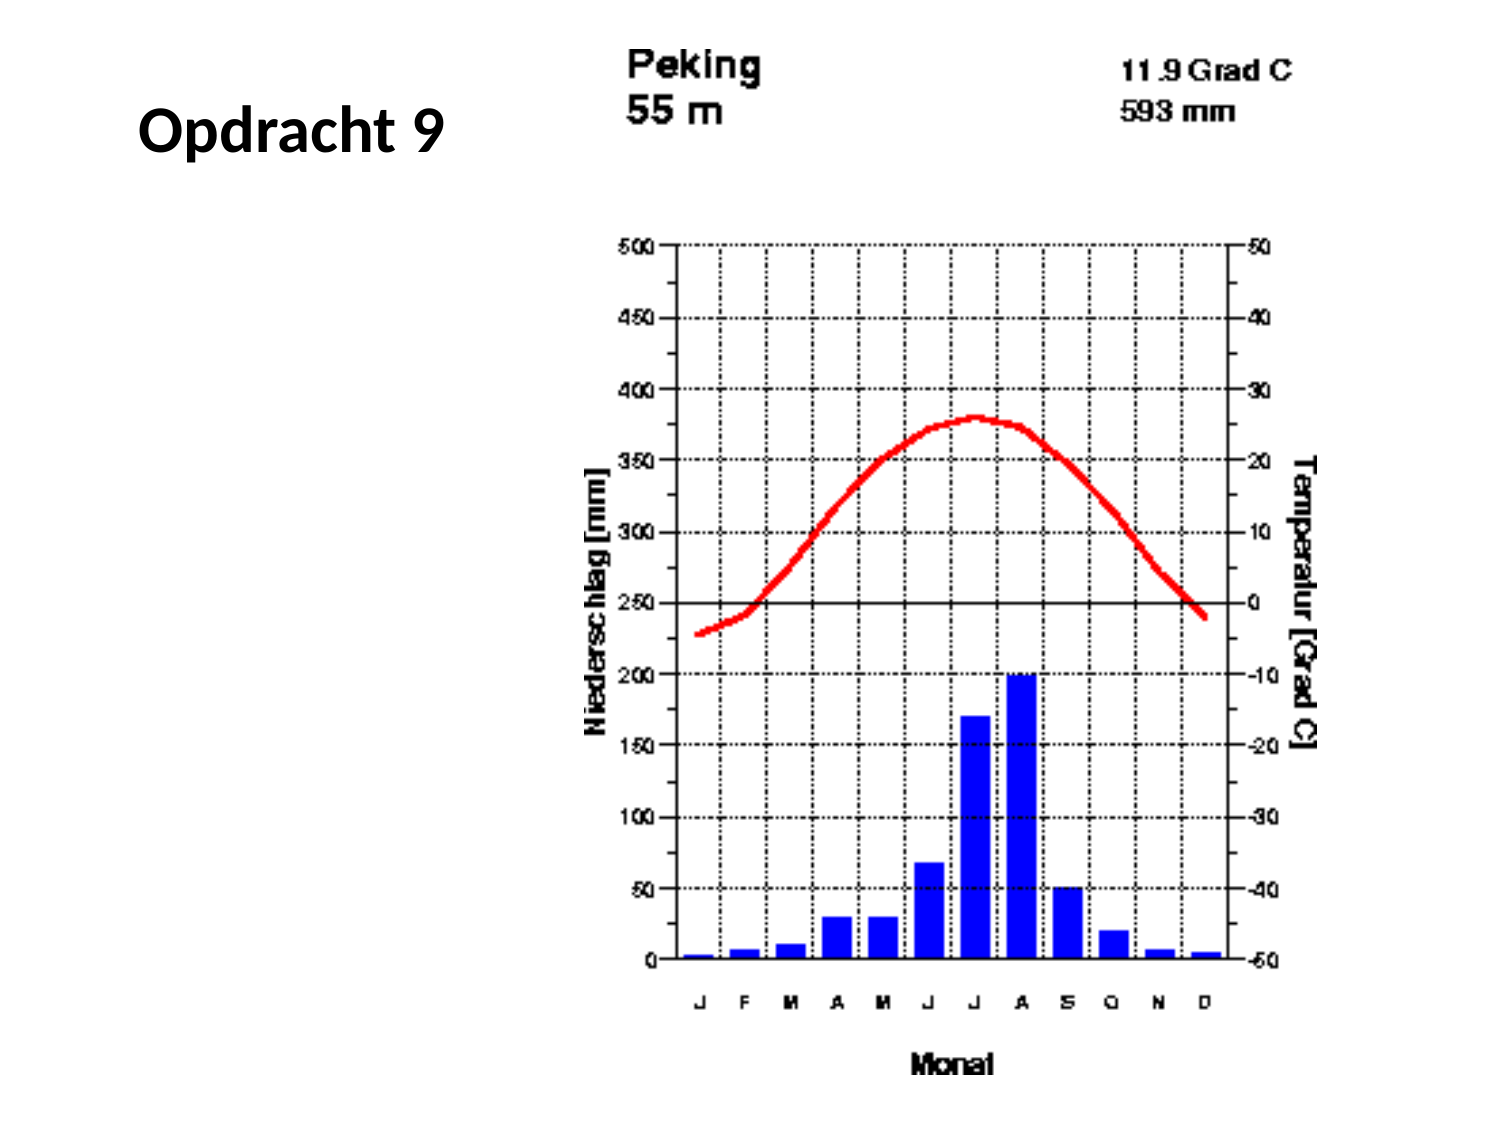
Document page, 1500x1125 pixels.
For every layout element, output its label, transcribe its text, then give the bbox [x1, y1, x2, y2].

text_box Opdracht 9 [123, 78, 514, 173]
picture [584, 49, 1318, 1076]
